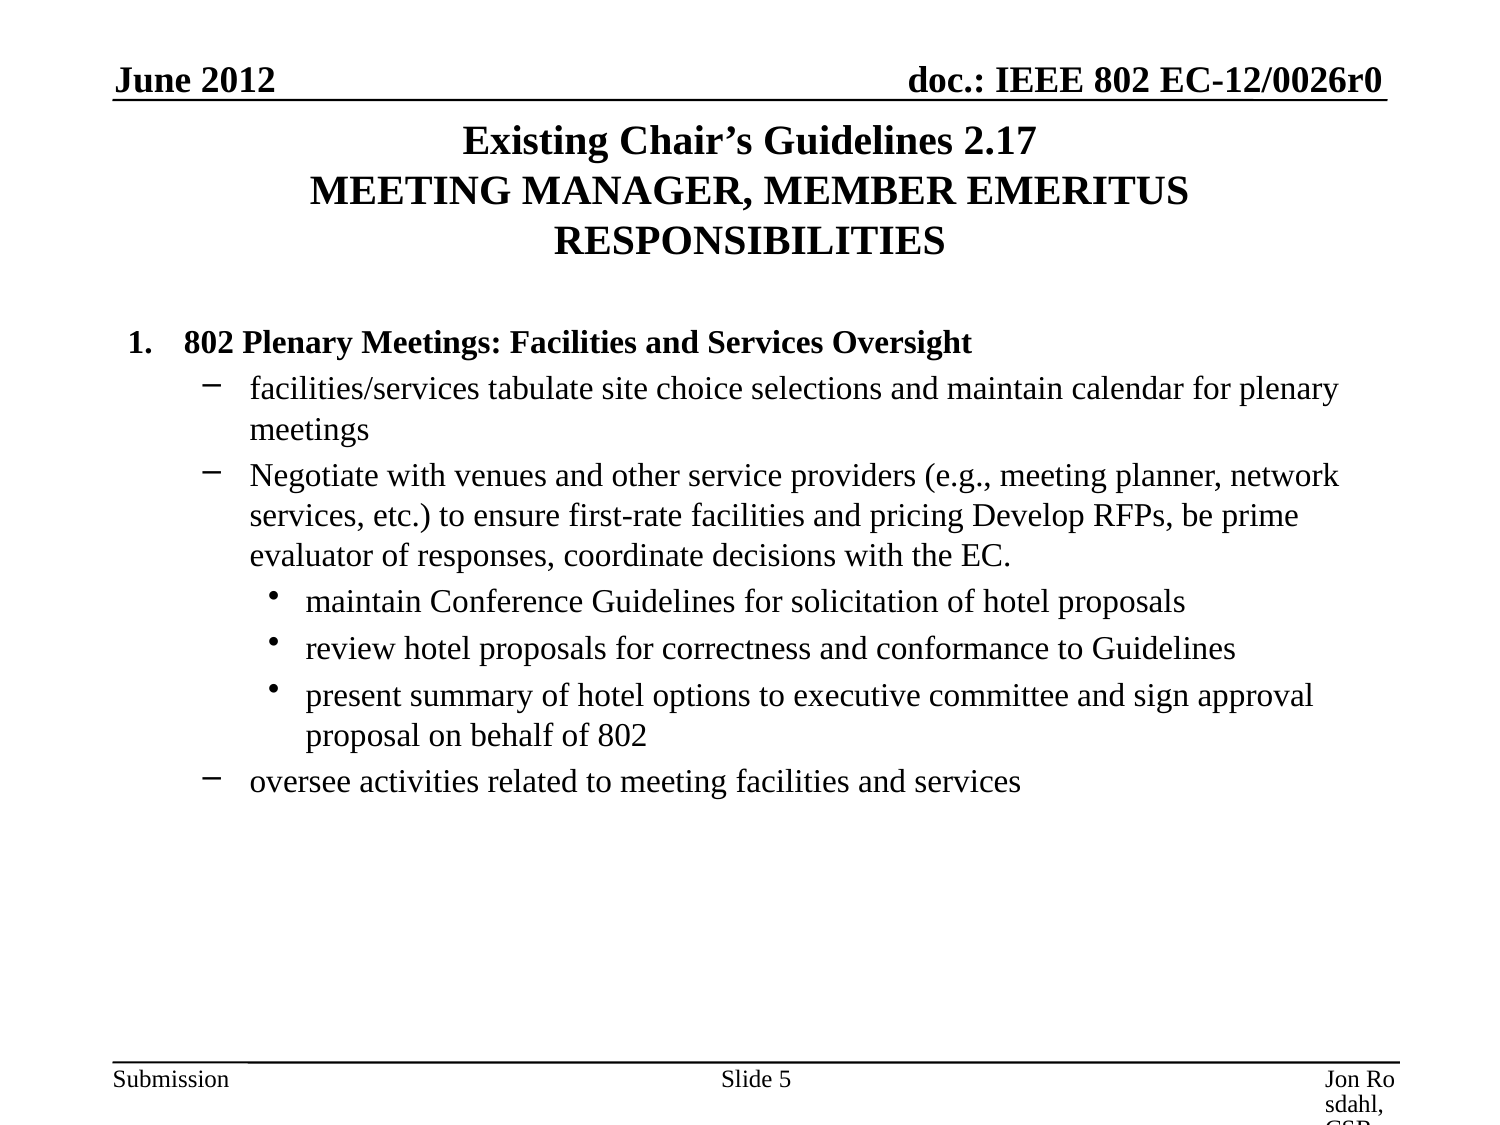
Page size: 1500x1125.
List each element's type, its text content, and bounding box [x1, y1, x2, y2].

slide_number Slide 5 [712, 1061, 800, 1093]
title Existing Chair’s Guidelines 2.17 MEETING MANAGER, MEMBER EMERITUS RESPONSIBILITIES [112, 87, 1388, 288]
list 802 Plenary Meetings: Facilities and Services Oversight facilities/services tabulate site choice selections and maintain calendar for plenary meetings Negotiate with venues and other service providers (e.g., meeting planner, network services, etc.) to ensure first-rate facilities and pricing Develop RFPs, be prime evaluator of responses, coordinate decisions with the EC. maintain Conference Guidelines for solicitation of hotel proposals review hotel proposals for correctness and conformance to Guidelines present summary of hotel options to executive committee and sign approval proposal on behalf of 802 oversee activities related to meeting facilities and services [112, 312, 1388, 1001]
footer Jon Rosdahl, CSR [1324, 1061, 1402, 1093]
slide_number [114, 54, 278, 87]
